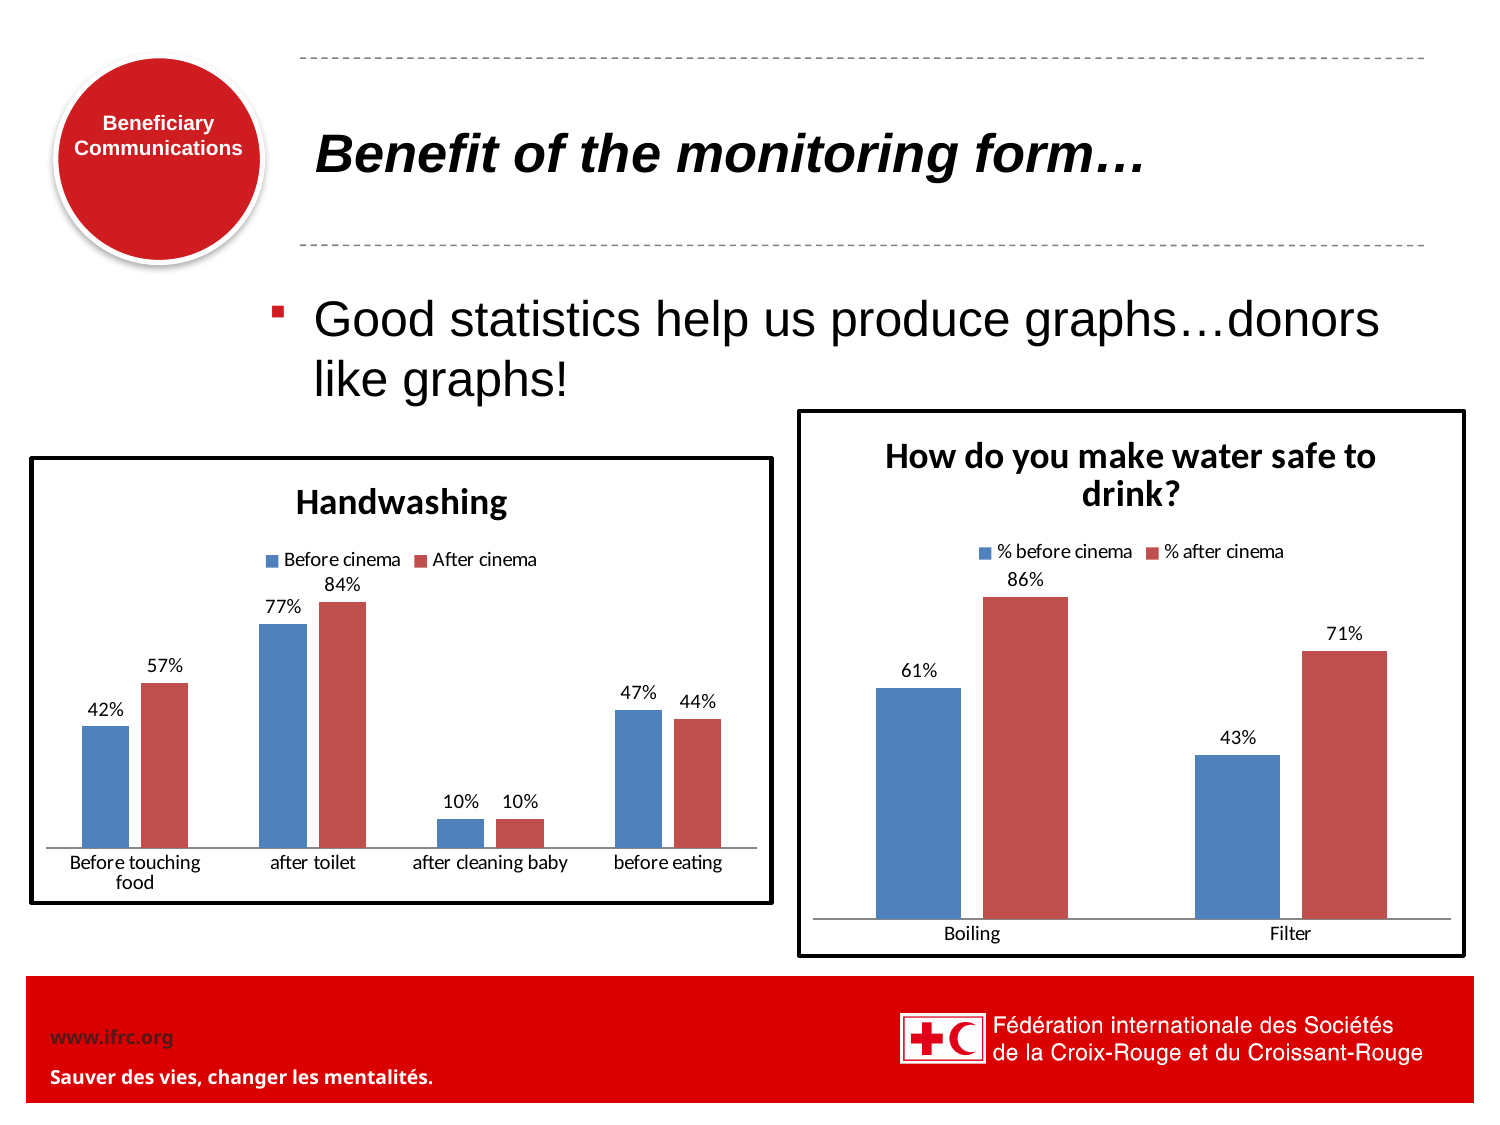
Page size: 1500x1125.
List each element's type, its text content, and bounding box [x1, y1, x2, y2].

picture [900, 1013, 1422, 1065]
title Benefit of the monitoring form… [299, 57, 1426, 246]
chart [29, 455, 774, 906]
text_box Good statistics help us produce graphs…donors like graphs! [253, 278, 1459, 433]
chart [796, 408, 1467, 959]
